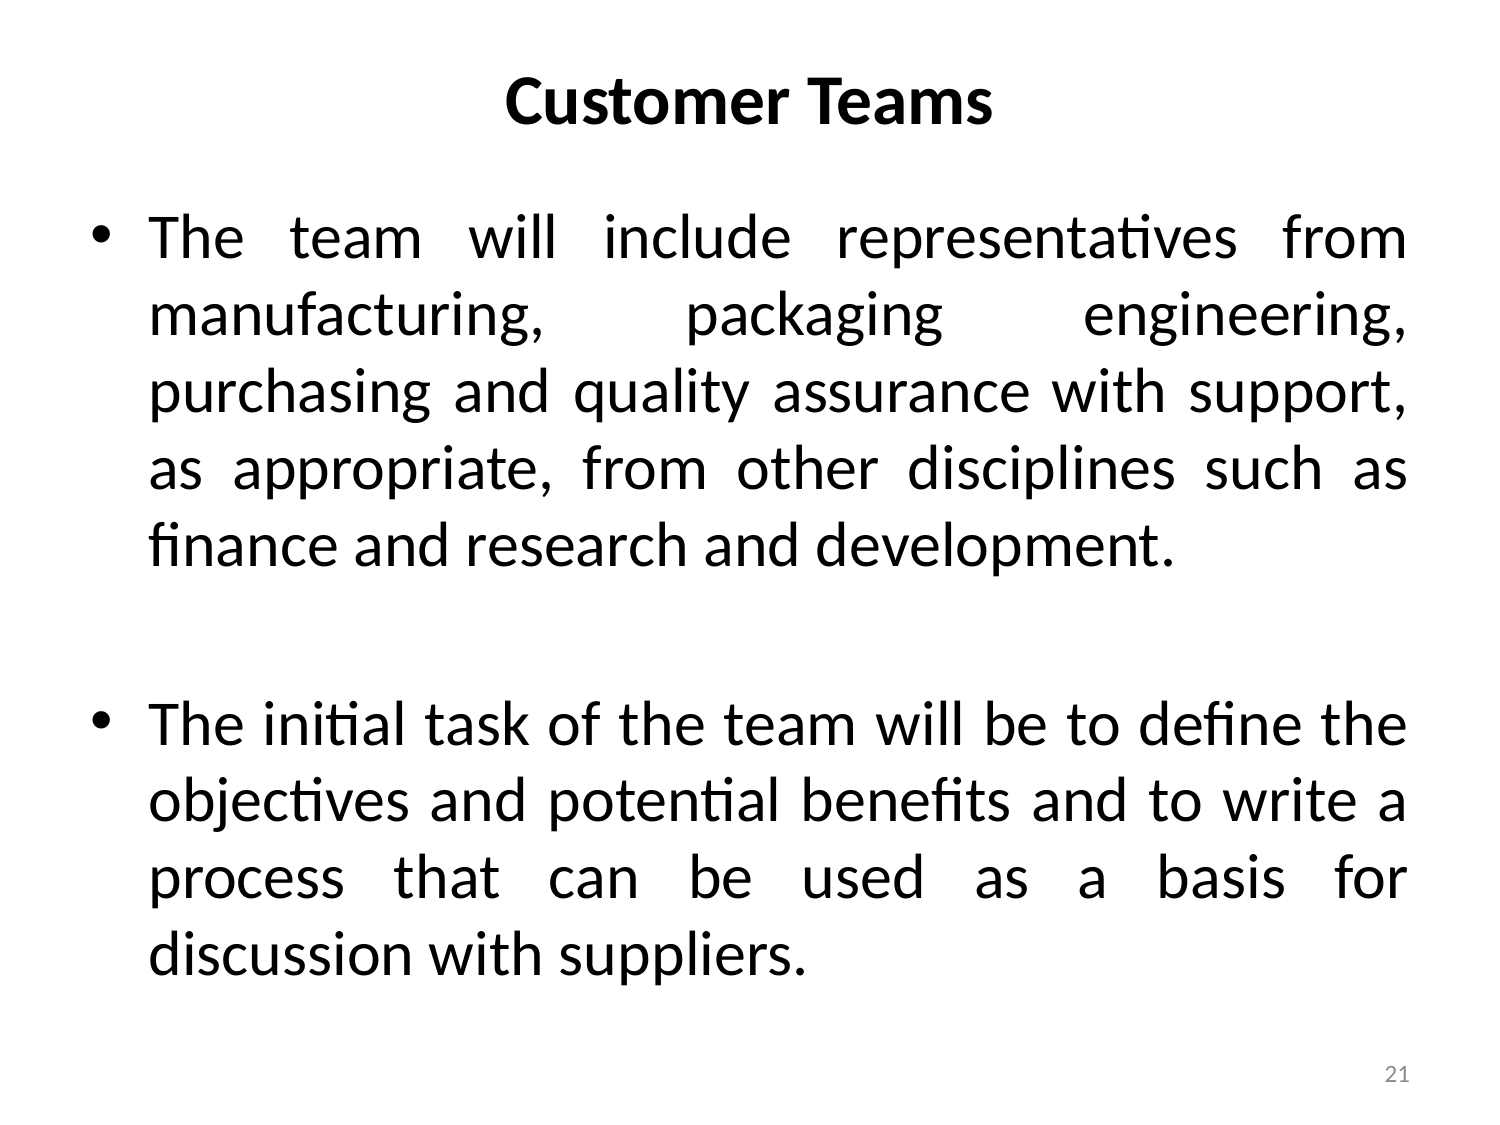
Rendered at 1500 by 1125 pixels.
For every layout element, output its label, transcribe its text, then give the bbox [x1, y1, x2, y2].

slide_number 21 [1074, 1042, 1425, 1103]
list The team will include representatives from manufacturing, packaging engineering, purchasing and quality assurance with support, as appropriate, from other disciplines such as finance and research and development. The initial task of the team will be to define the objectives and potential benefits and to write a process that can be used as a basis for discussion with suppliers. [75, 187, 1425, 1005]
title Customer Teams [75, 45, 1425, 187]
